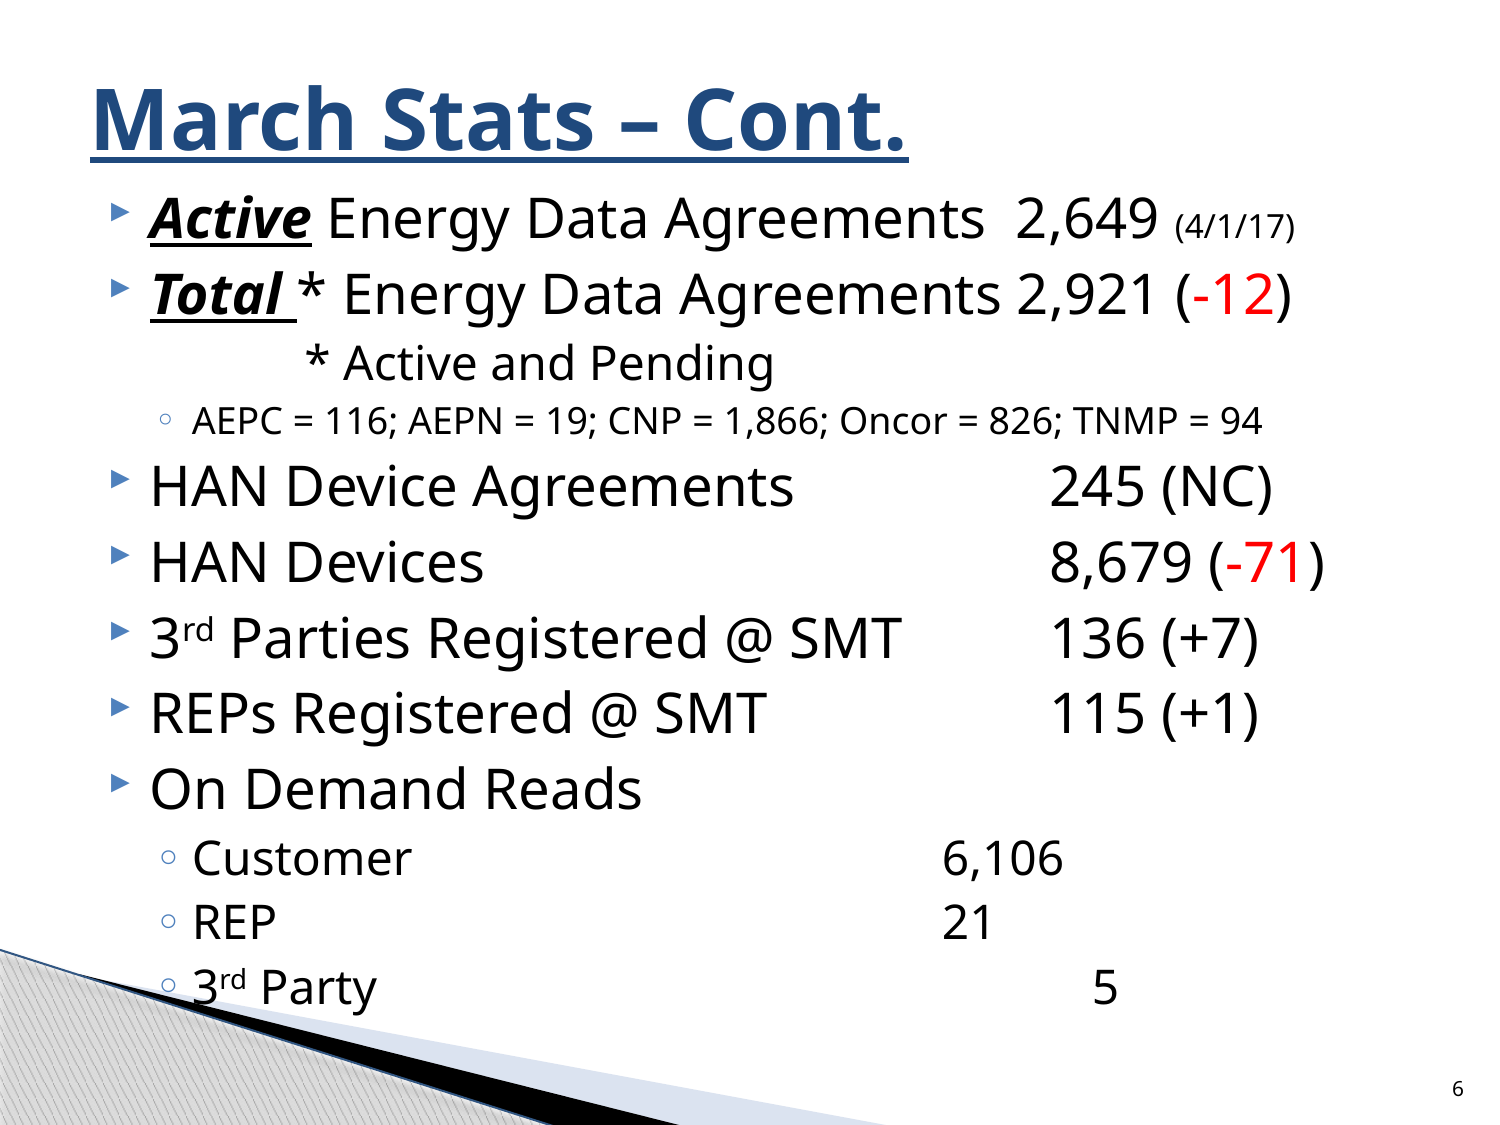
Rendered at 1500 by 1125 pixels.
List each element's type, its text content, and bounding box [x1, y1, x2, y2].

slide_number 6 [1418, 1051, 1479, 1112]
title March Stats – Cont. [75, 45, 1425, 188]
list Active Energy Data Agreements 2,649 (4/1/17) Total * Energy Data Agreements 2,921 (-12) * Active and Pending AEPC = 116; AEPN = 19; CNP = 1,866; Oncor = 826; TNMP = 94 HAN Device Agreements 245 (NC) HAN Devices 8,679 (-71) 3rd Parties Registered @ SMT 136 (+7) REPs Registered @ SMT 115 (+1) On Demand Reads Customer 6,106 REP 21 3rd Party 5 [75, 174, 1475, 1075]
